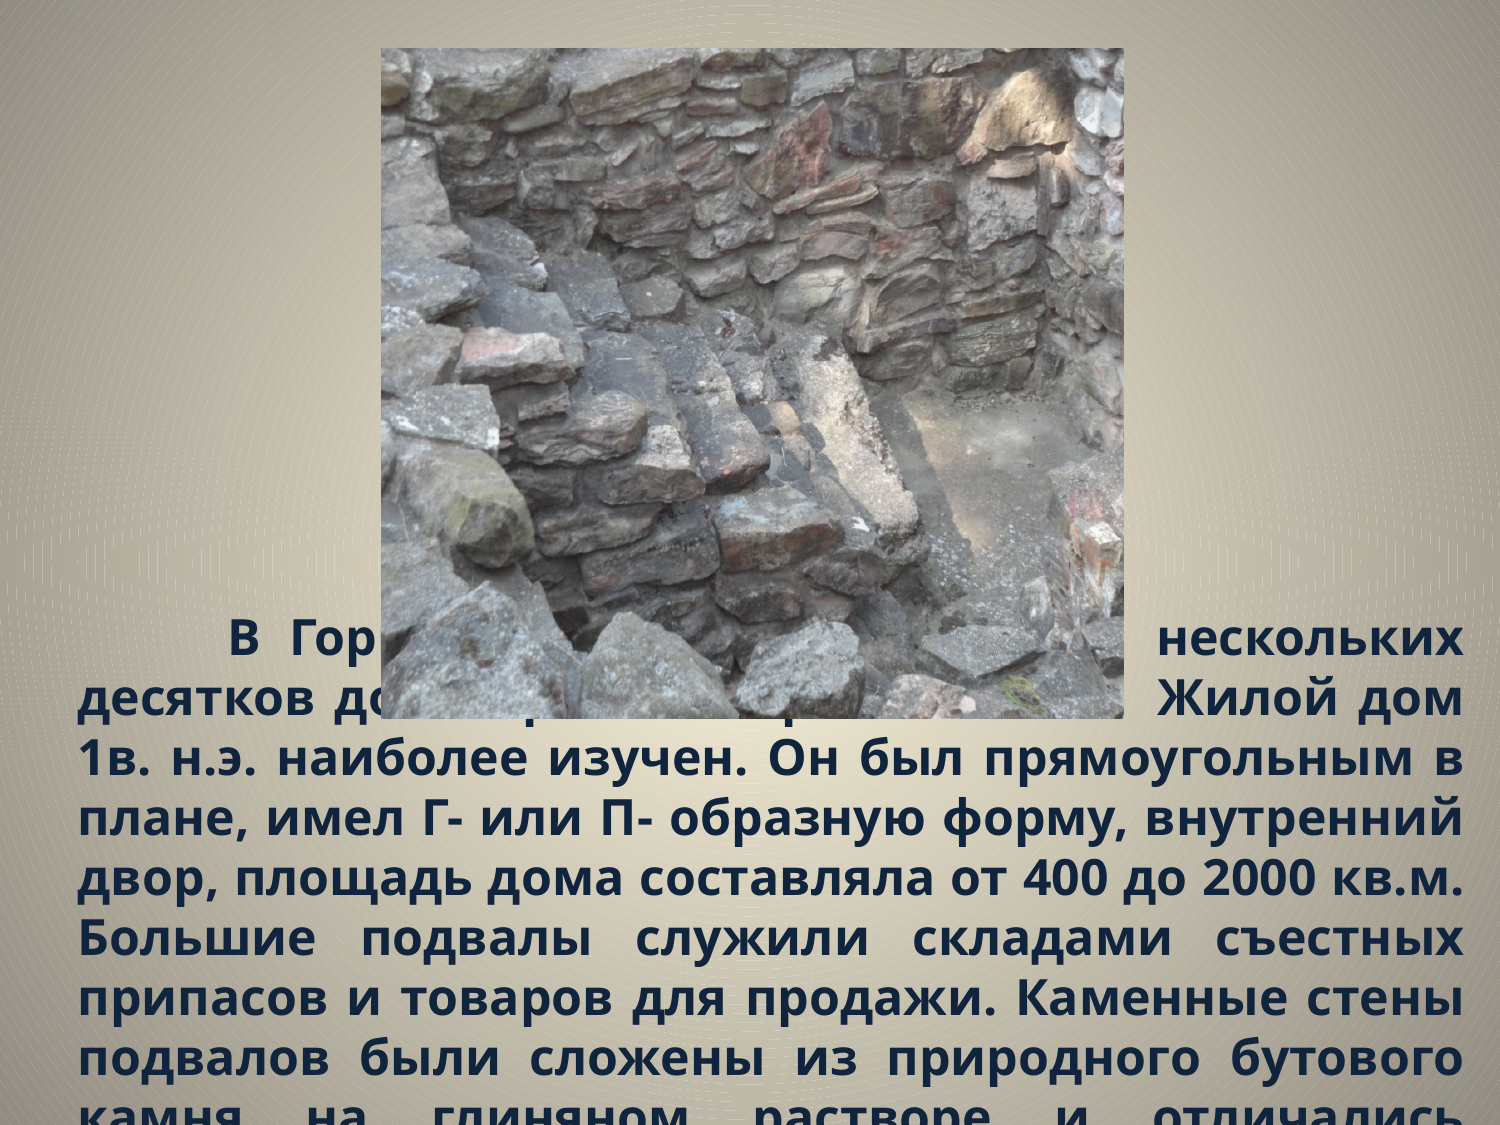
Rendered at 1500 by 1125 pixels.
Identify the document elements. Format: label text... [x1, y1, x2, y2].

picture [381, 48, 1124, 720]
text_box В Горгиппии раскопаны остатки нескольких десятков домов разного времени. Жилой дом 1в. н.э. наиболее изучен. Он был прямоугольным в плане, имел Г- или П- образную форму, внутренний двор, площадь дома составляла от 400 до 2000 кв.м. Большие подвалы служили складами съестных припасов и товаров для продажи. Каменные стены подвалов были сложены из природного бутового камня на глиняном растворе и отличались большой прочностью. [62, 597, 1481, 1125]
text_box [722, 740, 1444, 806]
